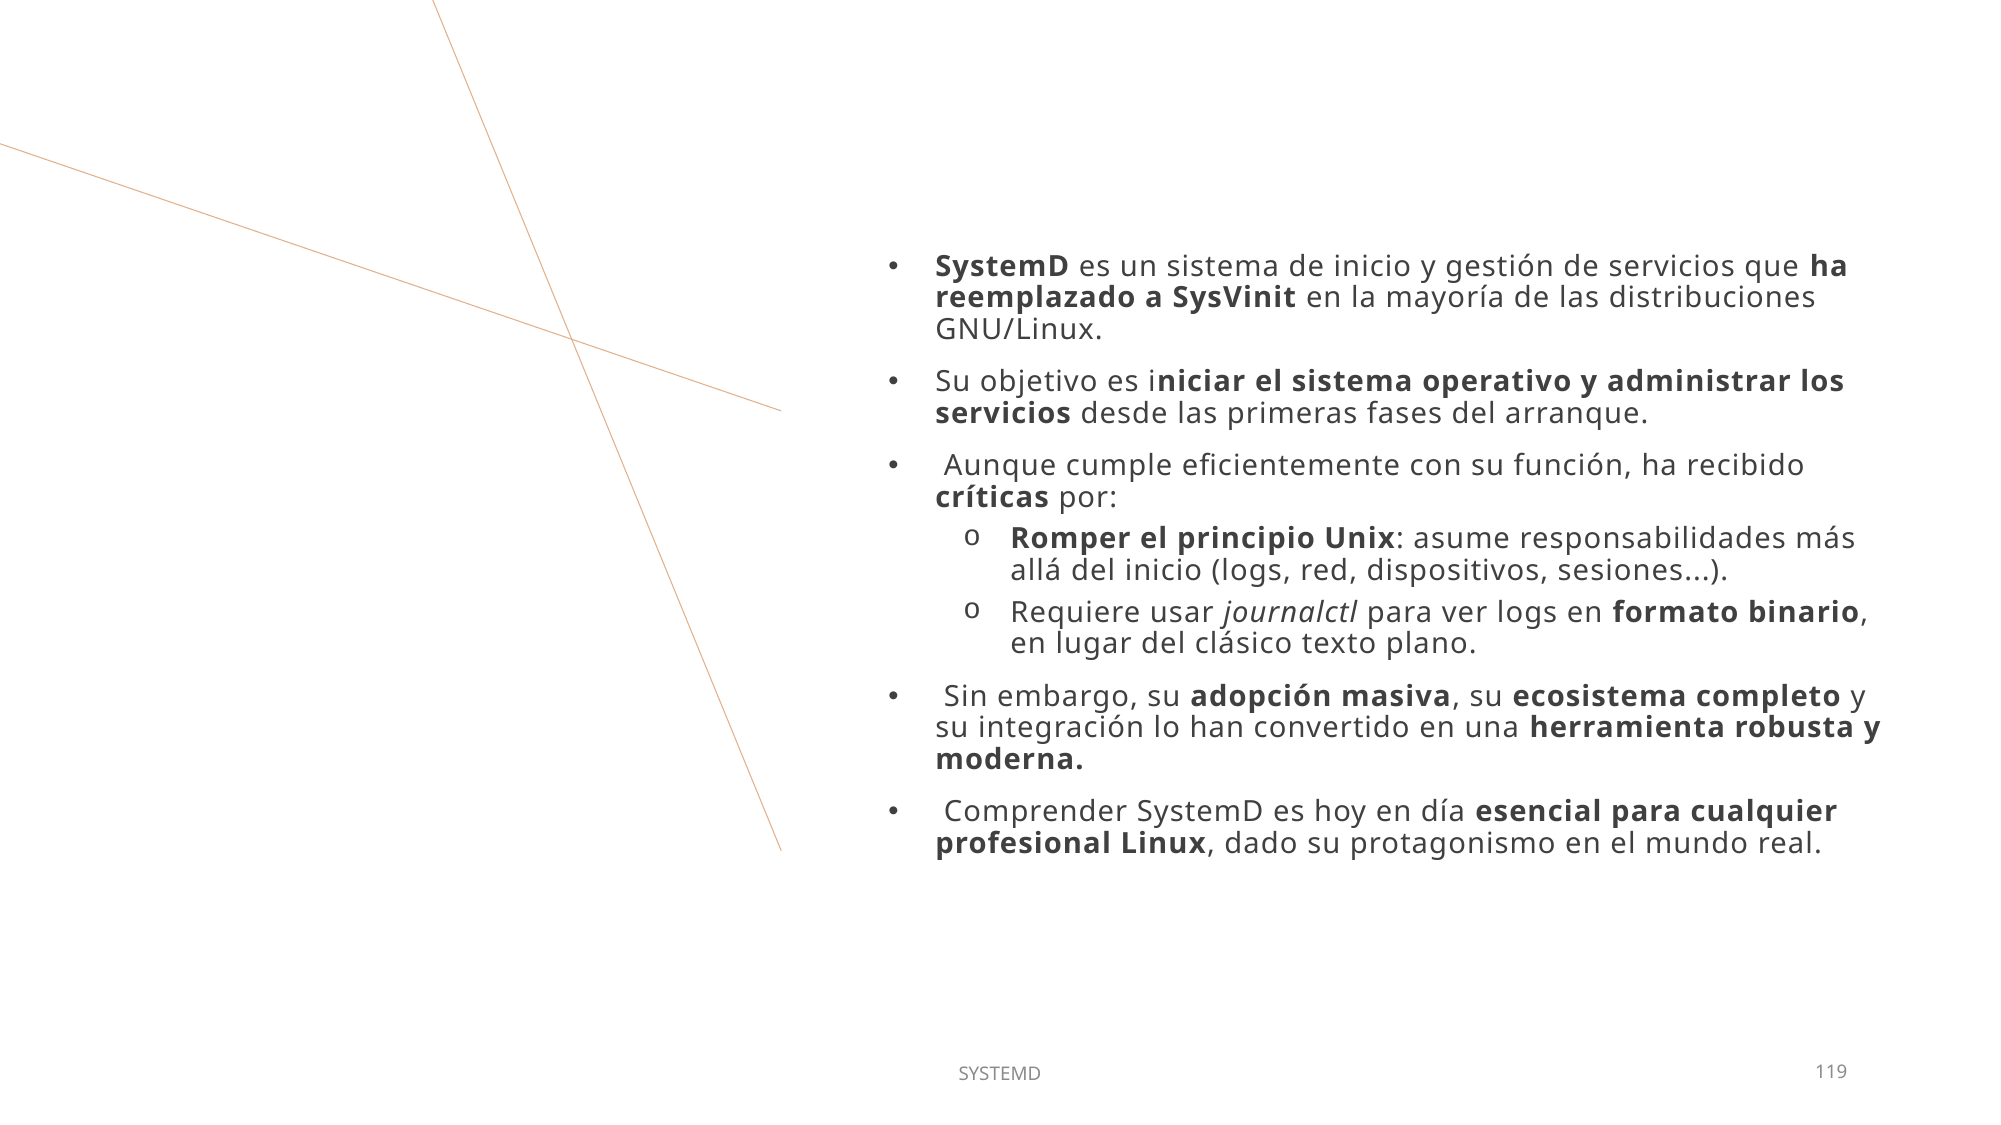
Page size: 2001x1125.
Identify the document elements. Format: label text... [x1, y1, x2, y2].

slide_number 119 [1412, 1042, 1863, 1103]
footer SYSTEMD [662, 1042, 1338, 1103]
list SystemD es un sistema de inicio y gestión de servicios que ha reemplazado a SysVinit en la mayoría de las distribuciones GNU/Linux. Su objetivo es iniciar el sistema operativo y administrar los servicios desde las primeras fases del arranque. Aunque cumple eficientemente con su función, ha recibido críticas por: Romper el principio Unix: asume responsabilidades más allá del inicio (logs, red, dispositivos, sesiones...). Requiere usar journalctl para ver logs en formato binario, en lugar del clásico texto plano. Sin embargo, su adopción masiva, su ecosistema completo y su integración lo han convertido en una herramienta robusta y moderna. Comprender SystemD es hoy en día esencial para cualquier profesional Linux, dado su protagonismo en el mundo real. [873, 108, 1914, 924]
